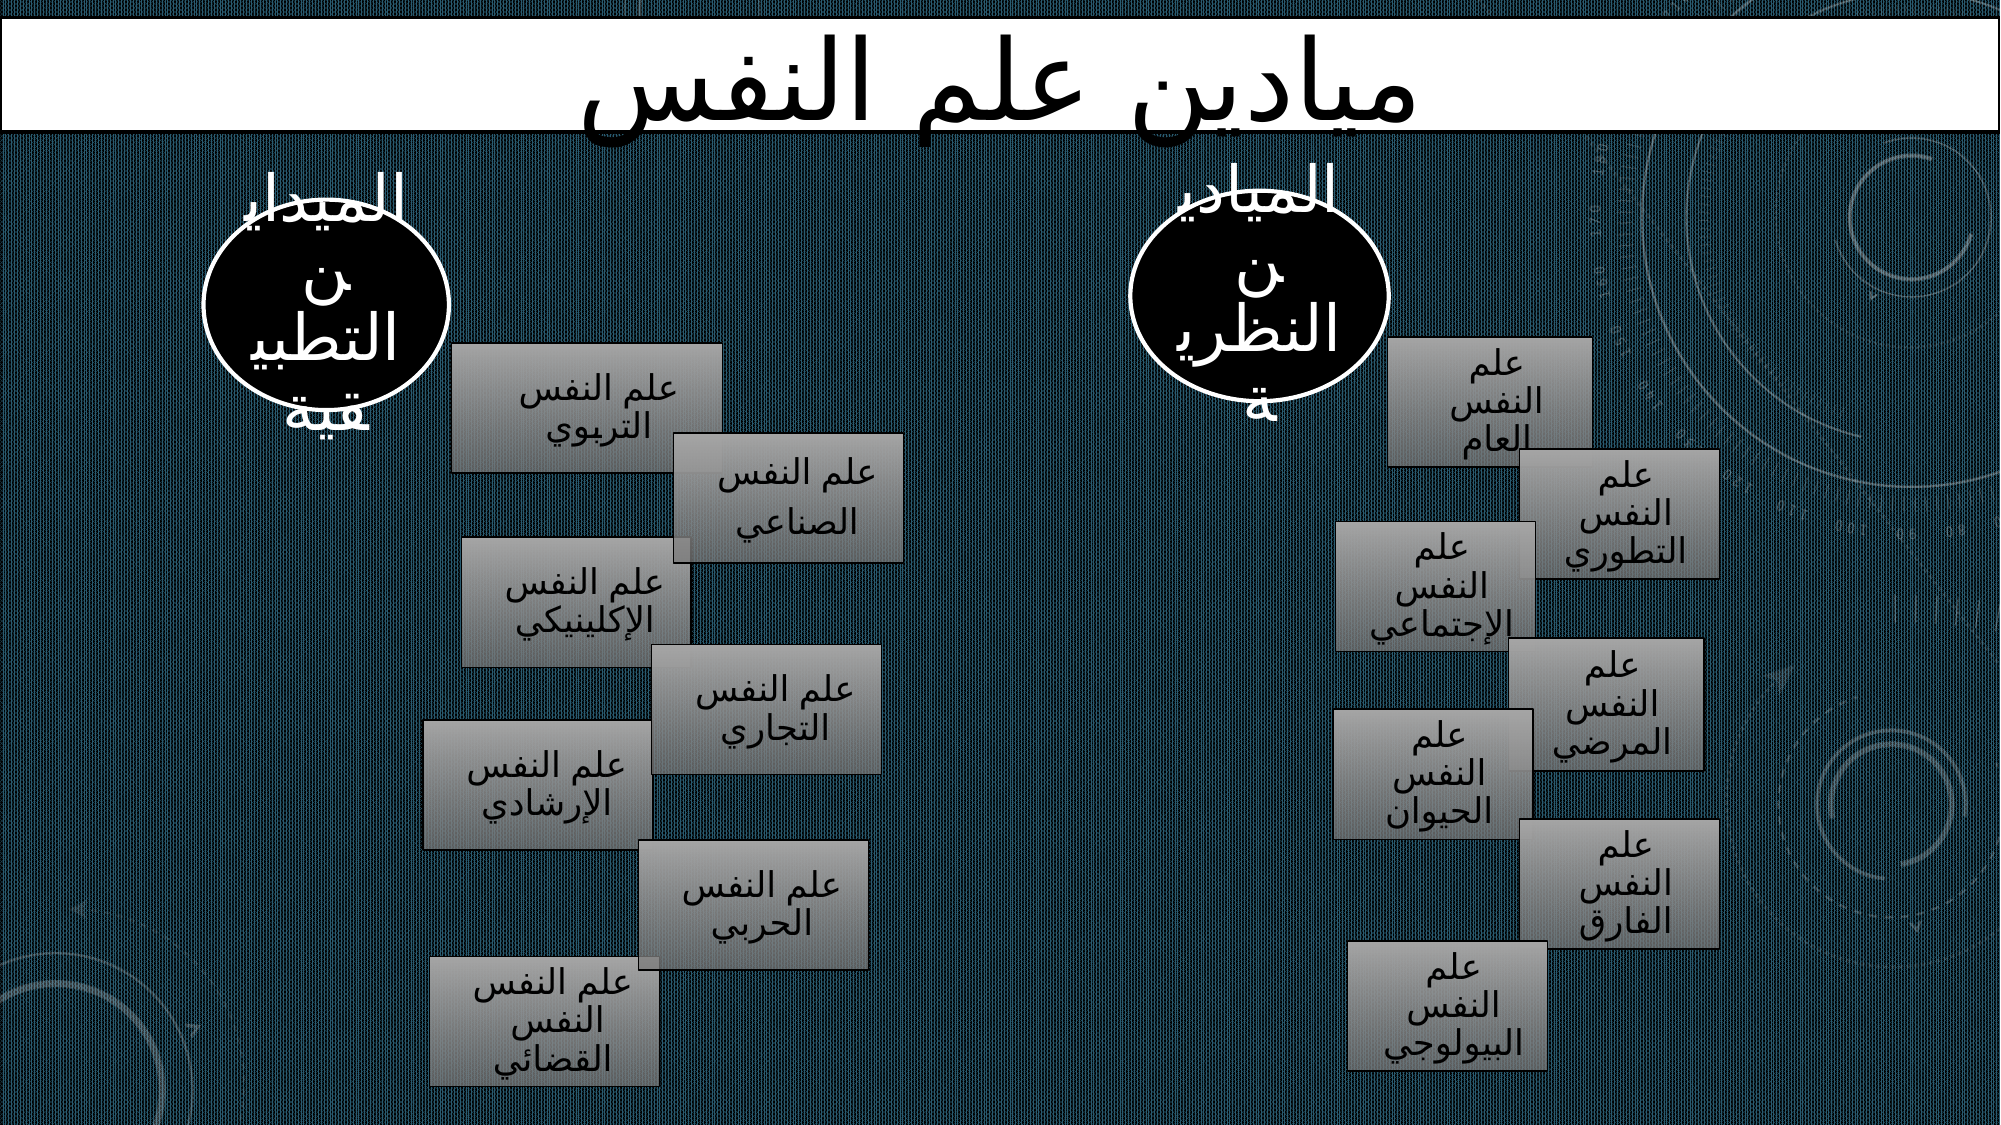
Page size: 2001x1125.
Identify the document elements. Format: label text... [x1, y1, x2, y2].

picture [0, 134, 2000, 1125]
title ميادين علم النفس [0, 16, 2000, 134]
picture [0, 0, 2000, 16]
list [125, 156, 1875, 1125]
